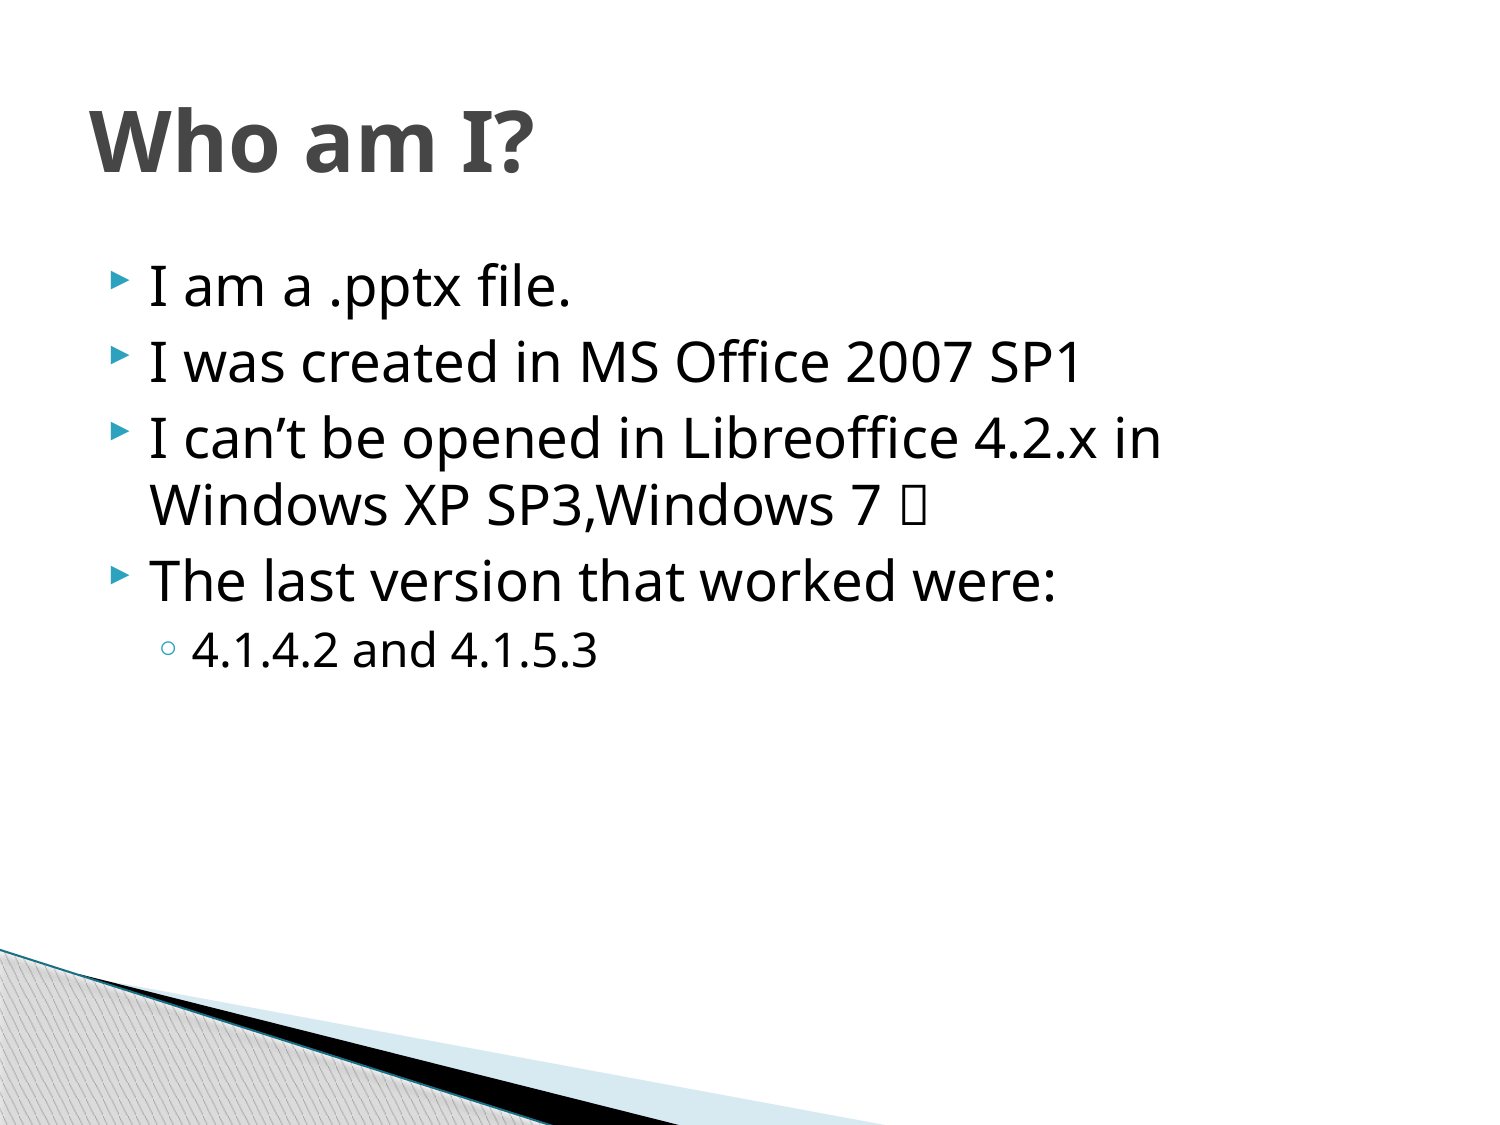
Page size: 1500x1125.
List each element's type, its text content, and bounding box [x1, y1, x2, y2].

list I am a .pptx file. I was created in MS Office 2007 SP1 I can’t be opened in Libreoffice 4.2.x in Windows XP SP3,Windows 7  The last version that worked were: 4.1.4.2 and 4.1.5.3 [75, 243, 1425, 986]
title Who am I? [75, 45, 1425, 233]
